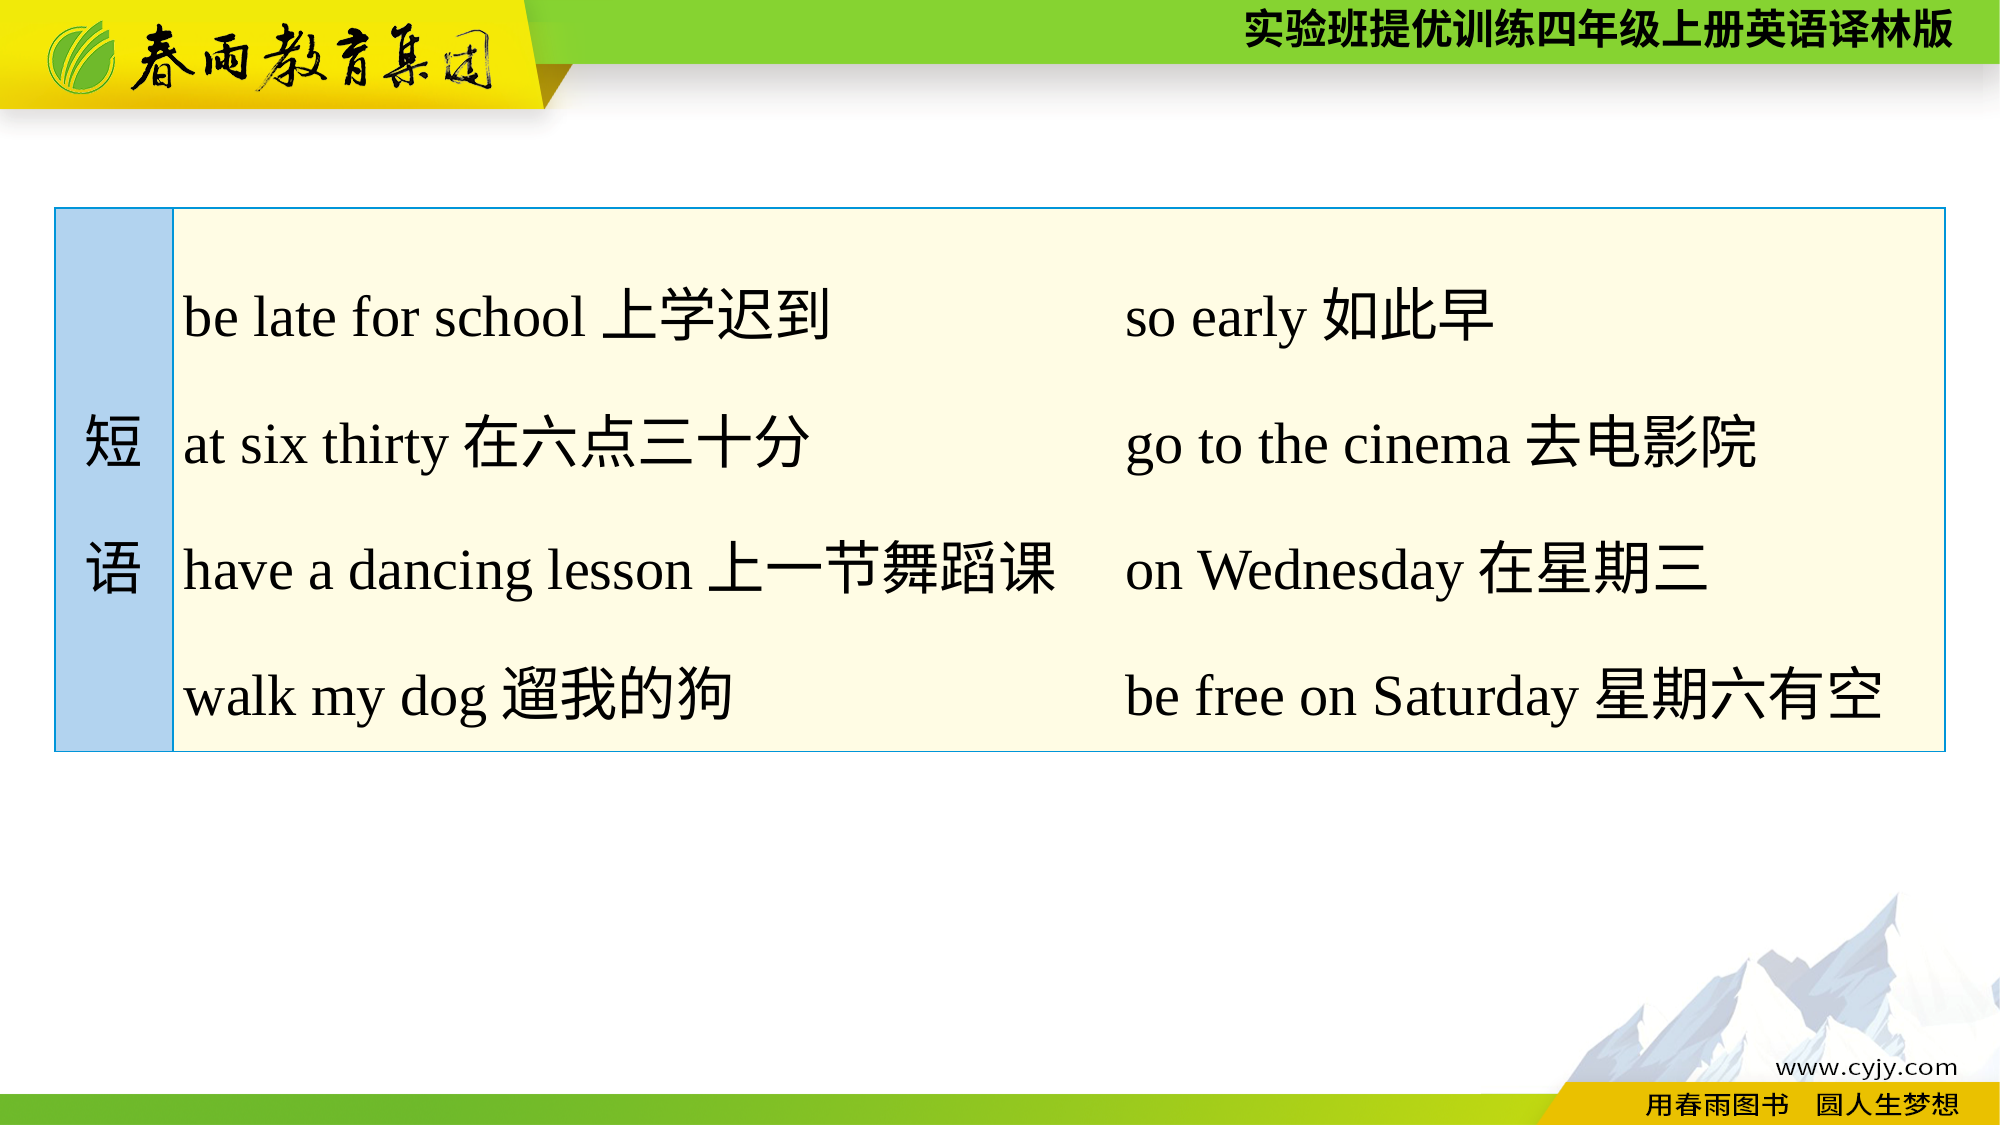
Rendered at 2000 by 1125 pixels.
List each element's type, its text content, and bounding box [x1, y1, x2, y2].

picture [0, 0, 2000, 1125]
table_header be late for school上学迟到 so early如此早 at six thirty在六点三十分 go to the cinema去电影院 have a dancing lesson上一节舞蹈课 on Wednesday在星期三 walk my dog遛我的狗 be free on Saturday星期六有空 [174, 209, 1944, 751]
table_header 短 语 [56, 209, 172, 751]
